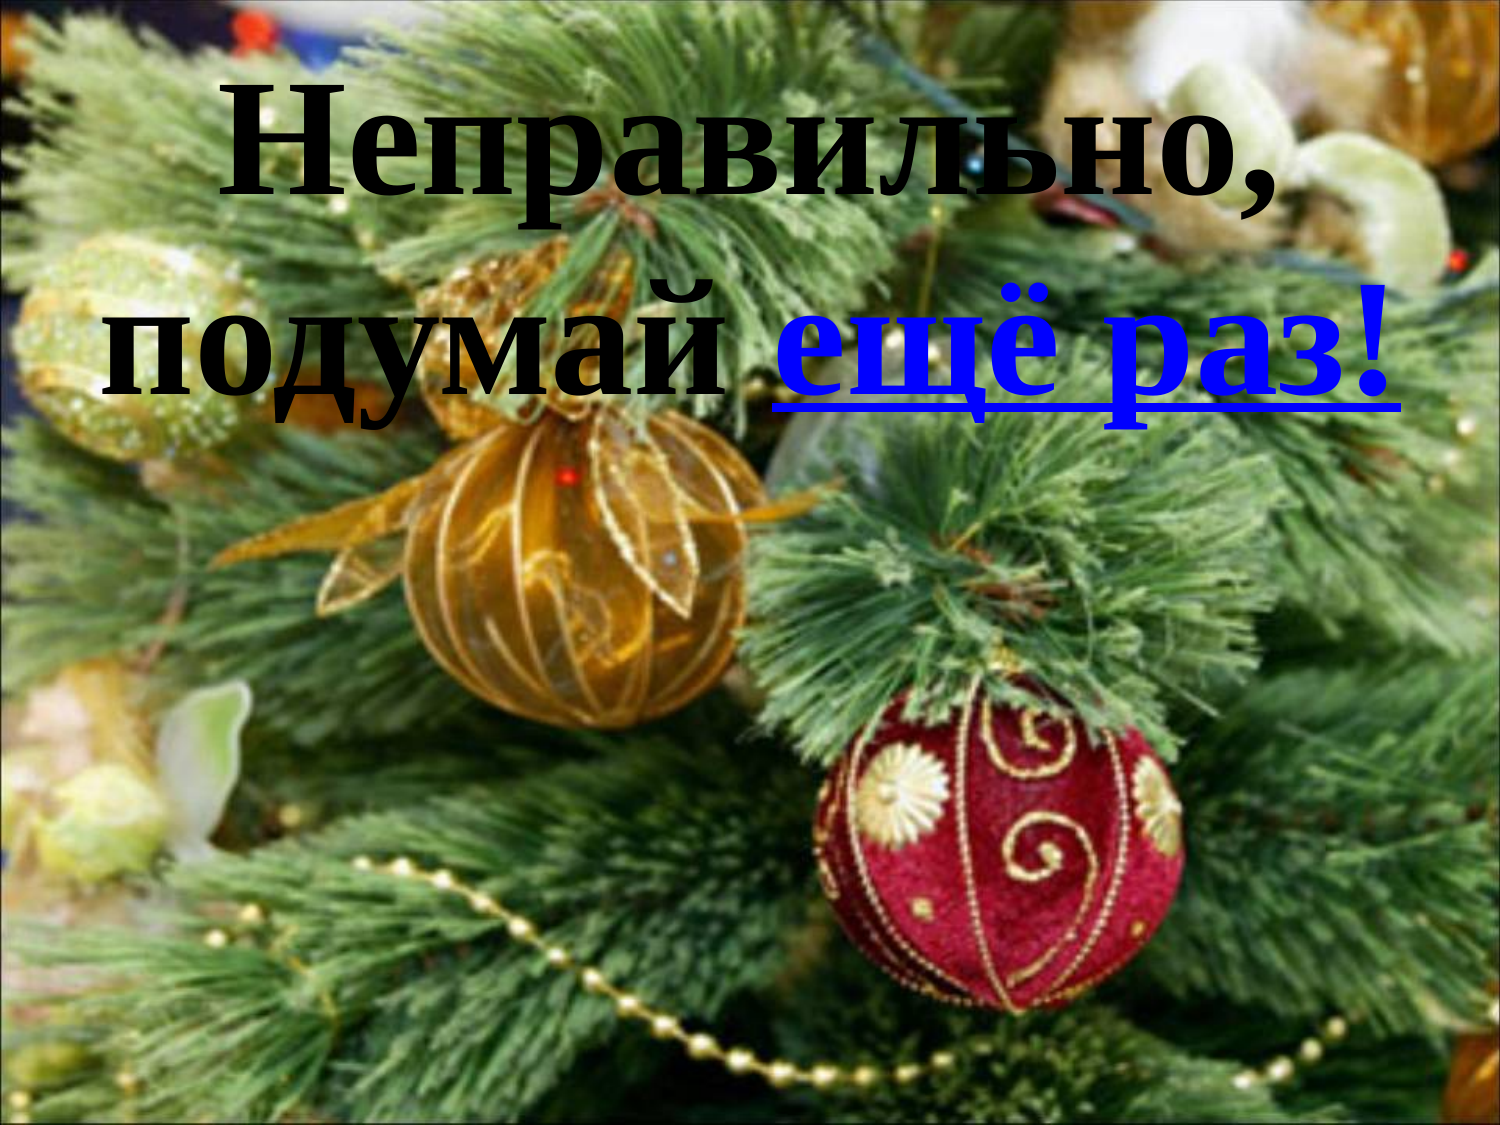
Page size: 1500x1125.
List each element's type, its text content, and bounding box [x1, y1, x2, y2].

picture [0, 0, 1500, 1125]
title Неправильно, подумай ещё раз! [74, 44, 1426, 411]
